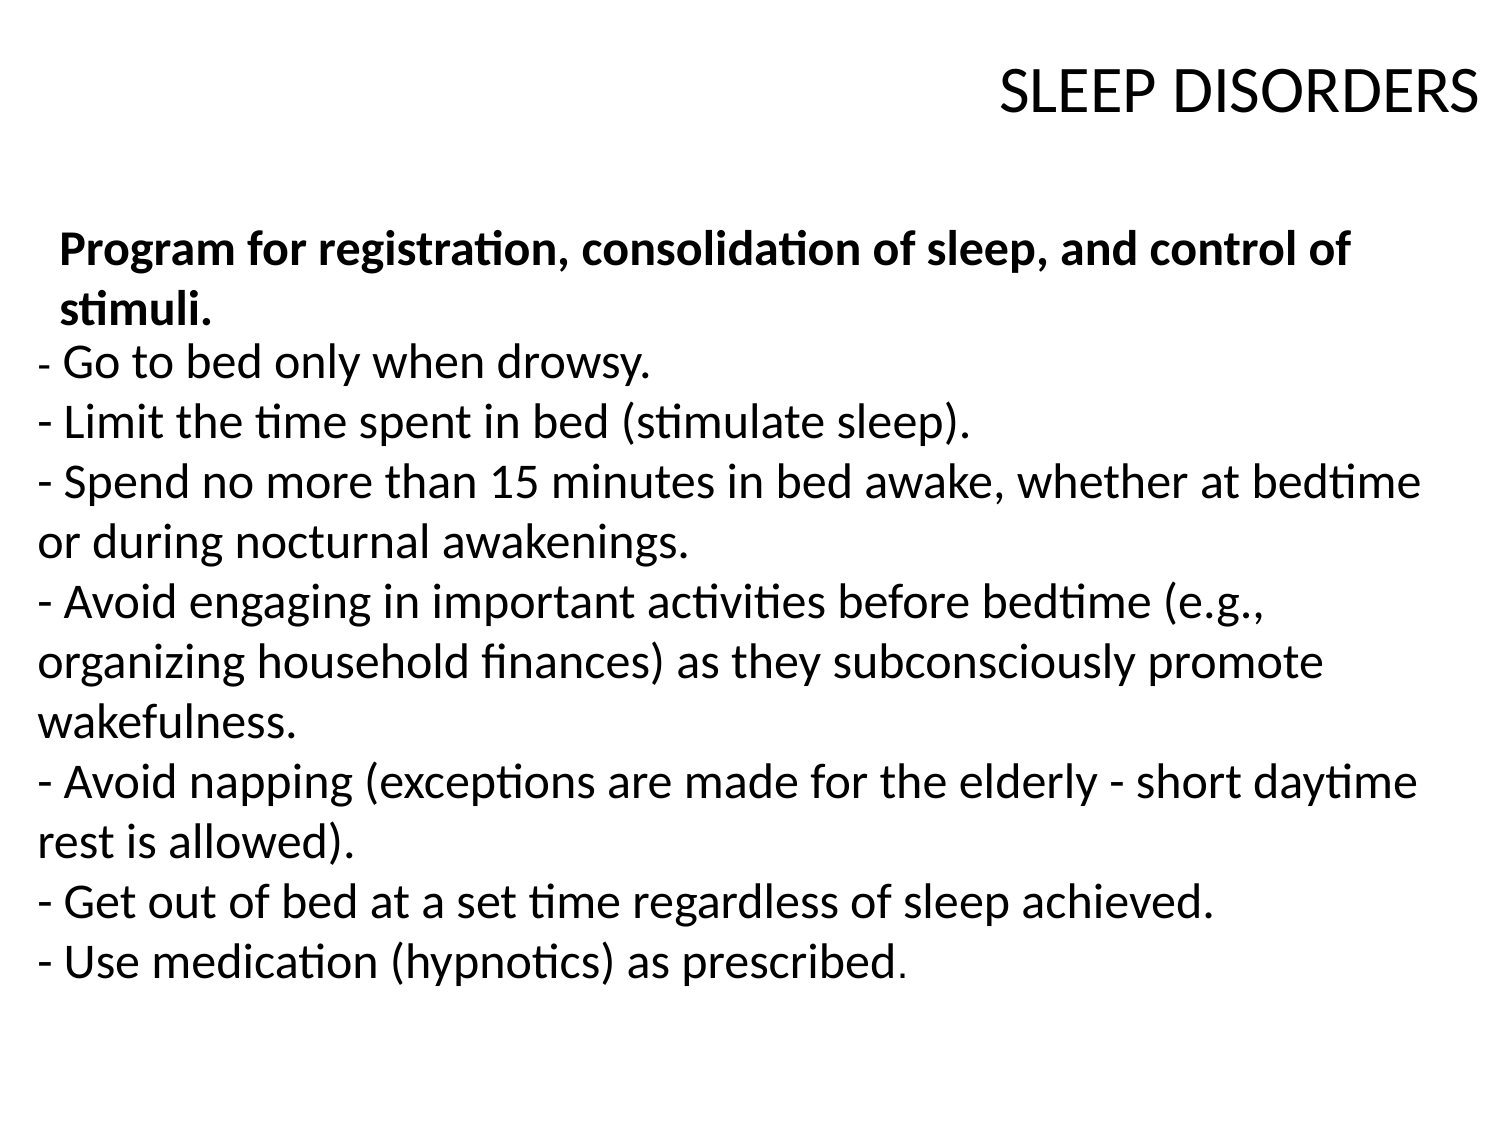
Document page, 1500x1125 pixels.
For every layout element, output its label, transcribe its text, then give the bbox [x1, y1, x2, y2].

text_box - Go to bed only when drowsy. - Limit the time spent in bed (stimulate sleep). - Spend no more than 15 minutes in bed awake, whether at bedtime or during nocturnal awakenings. - Avoid engaging in important activities before bedtime (e.g., organizing household finances) as they subconsciously promote wakefulness. - Avoid napping (exceptions are made for the elderly - short daytime rest is allowed). - Get out of bed at a set time regardless of sleep achieved. - Use medication (hypnotics) as prescribed. [22, 271, 1463, 997]
text_box SLEEP DISORDERS [145, 0, 1496, 180]
text_box Program for registration, consolidation of sleep, and control of stimuli. [0, 208, 1447, 429]
